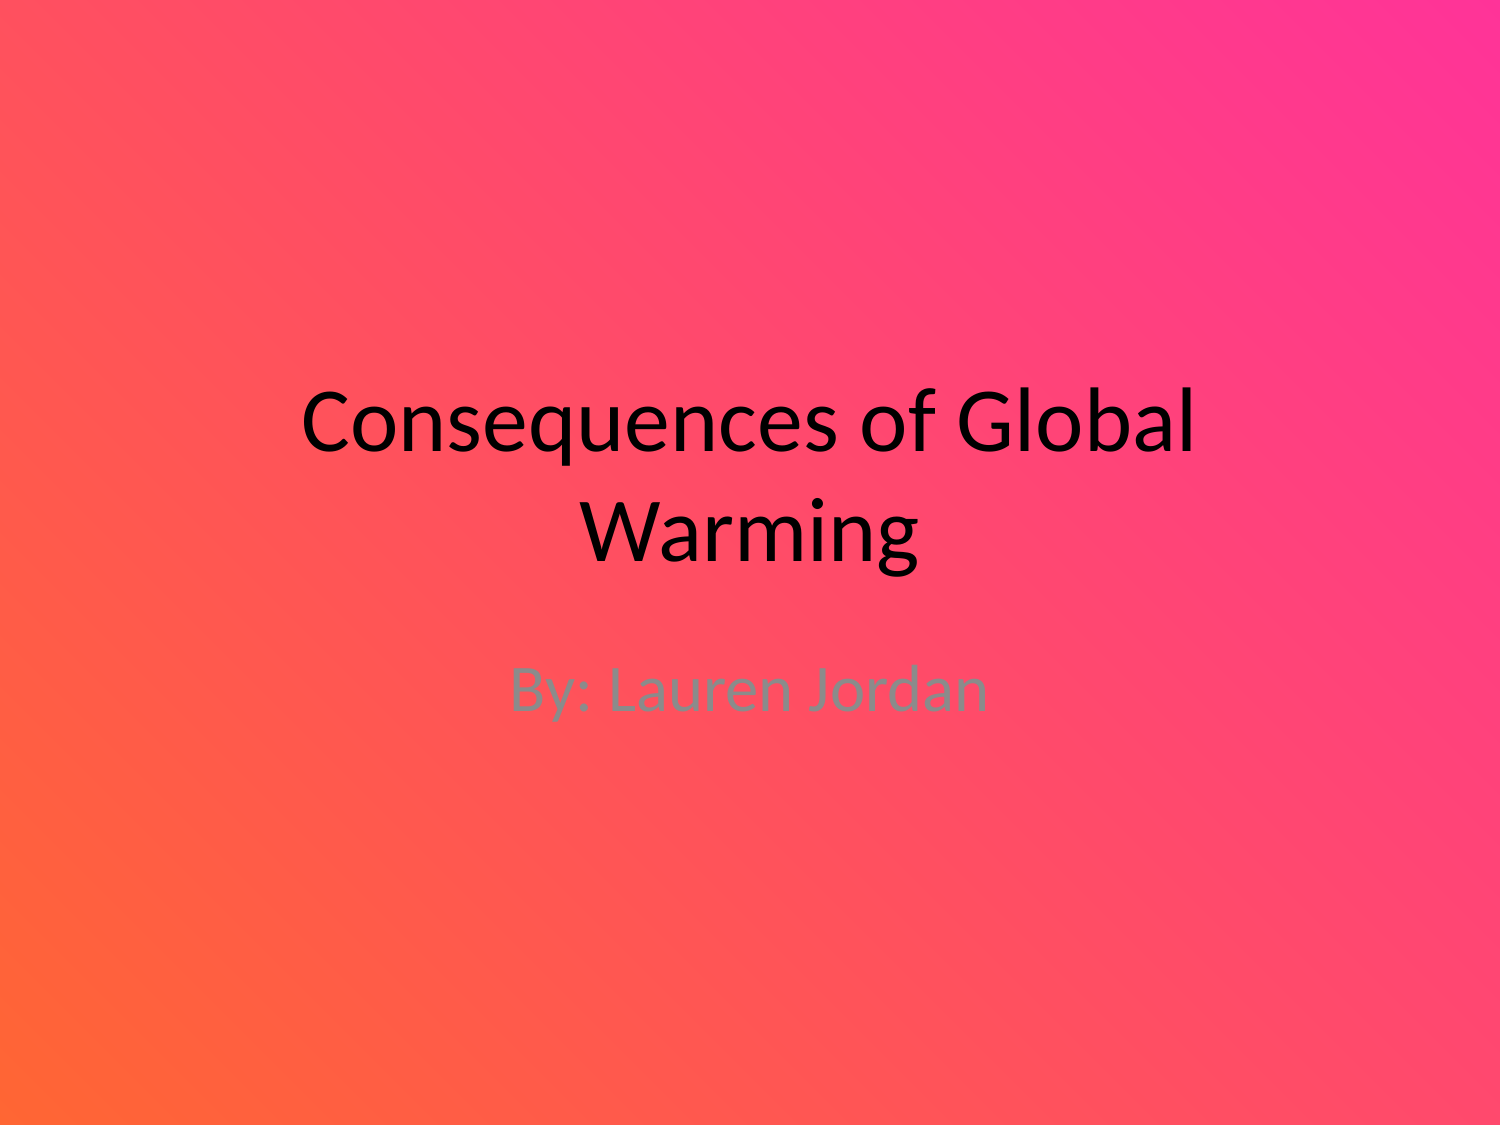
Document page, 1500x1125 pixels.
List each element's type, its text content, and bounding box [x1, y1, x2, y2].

subtitle By: Lauren Jordan [225, 637, 1275, 925]
title Consequences of Global Warming [112, 349, 1388, 591]
